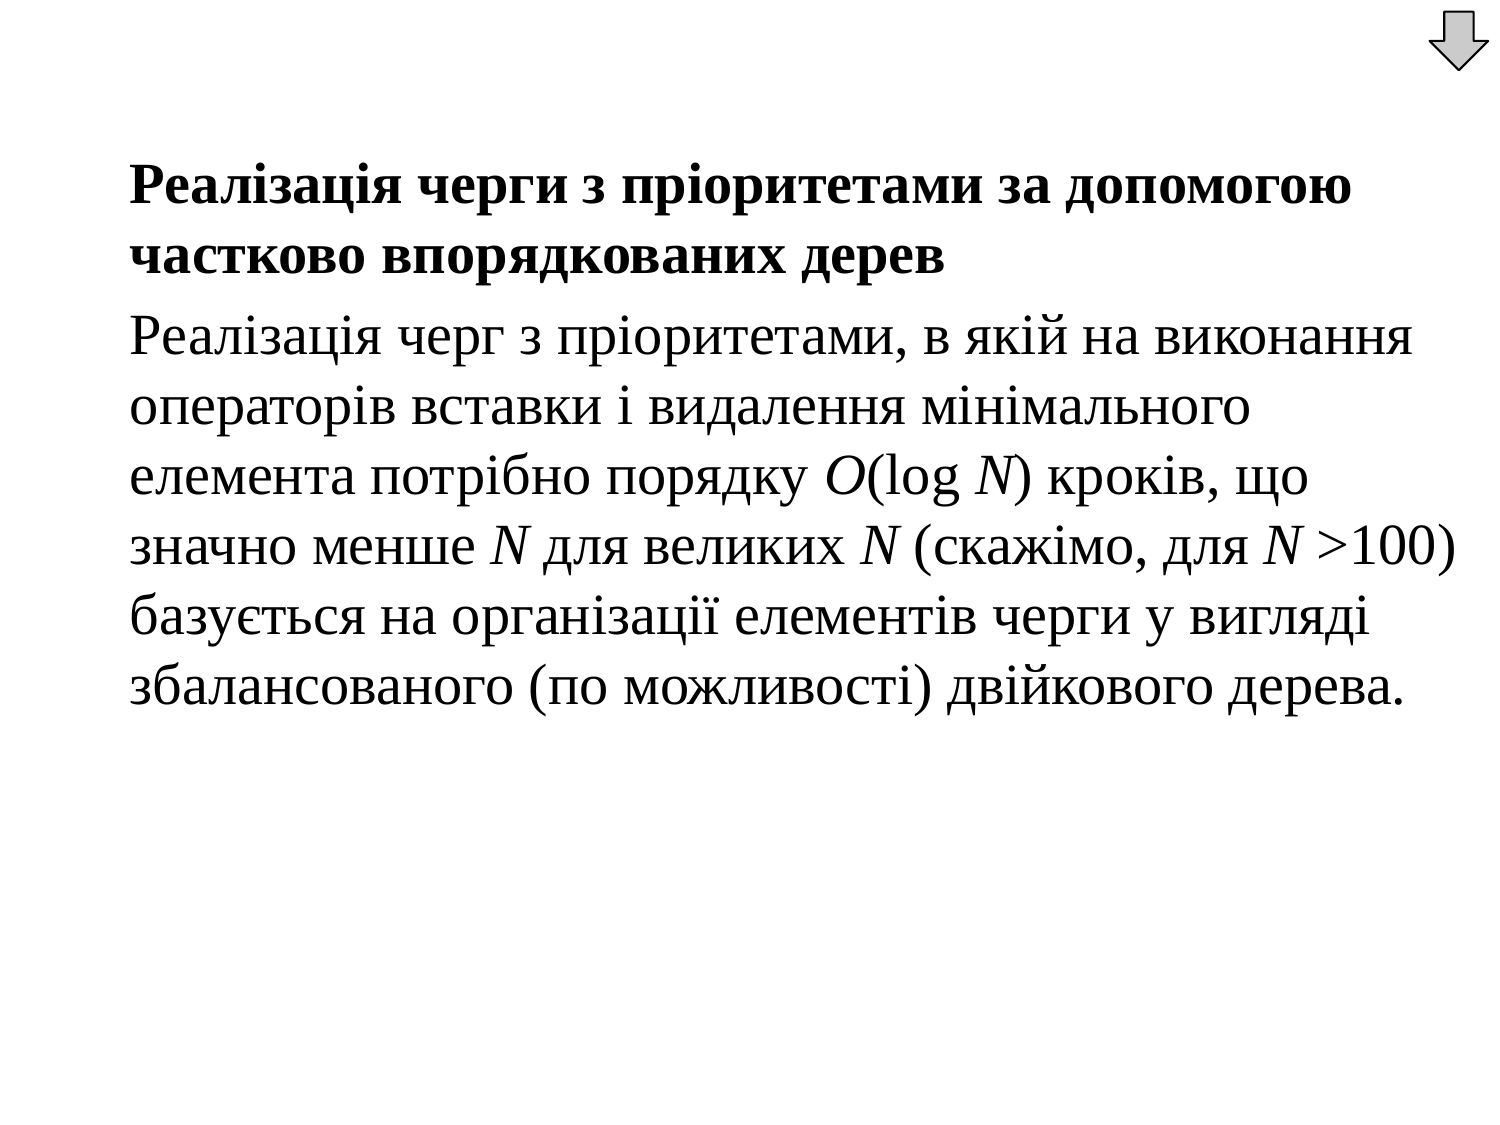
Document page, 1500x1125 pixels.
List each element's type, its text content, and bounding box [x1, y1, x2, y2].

list Реалізація черги з пріоритетами за допомогою частково впорядкованих дерев Реалізація черг з пріоритетами, в якій на виконання операторів вставки і видалення мінімального елемента потрібно порядку O(log N) кроків, що значно менше N для великих N (скажімо, для N >100) базується на організації елементів черги у вигляді збалансованого (по можливості) двійкового дерева. [0, 136, 1500, 1107]
text_box [1429, 11, 1489, 71]
